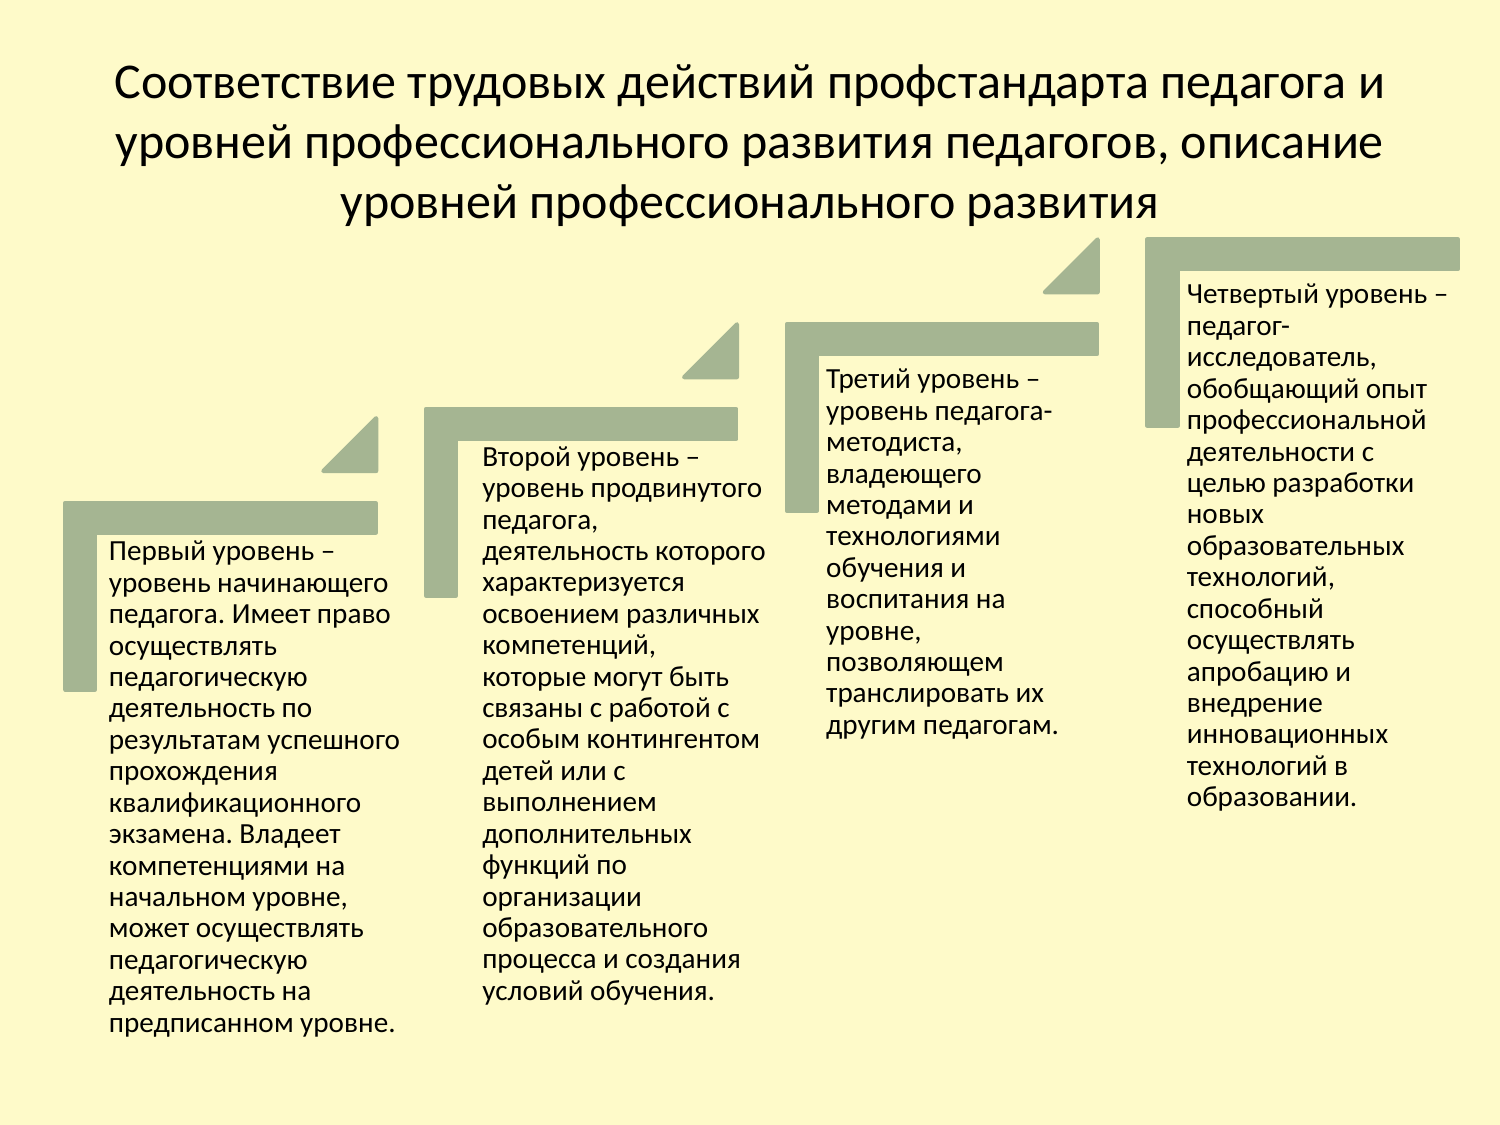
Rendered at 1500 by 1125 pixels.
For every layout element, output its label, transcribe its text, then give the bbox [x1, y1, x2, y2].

title Соответствие трудовых действий профстандарта педагога и уровней профессионального развития педагогов, описание уровней профессионального развития [75, 45, 1425, 135]
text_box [64, 136, 1459, 882]
